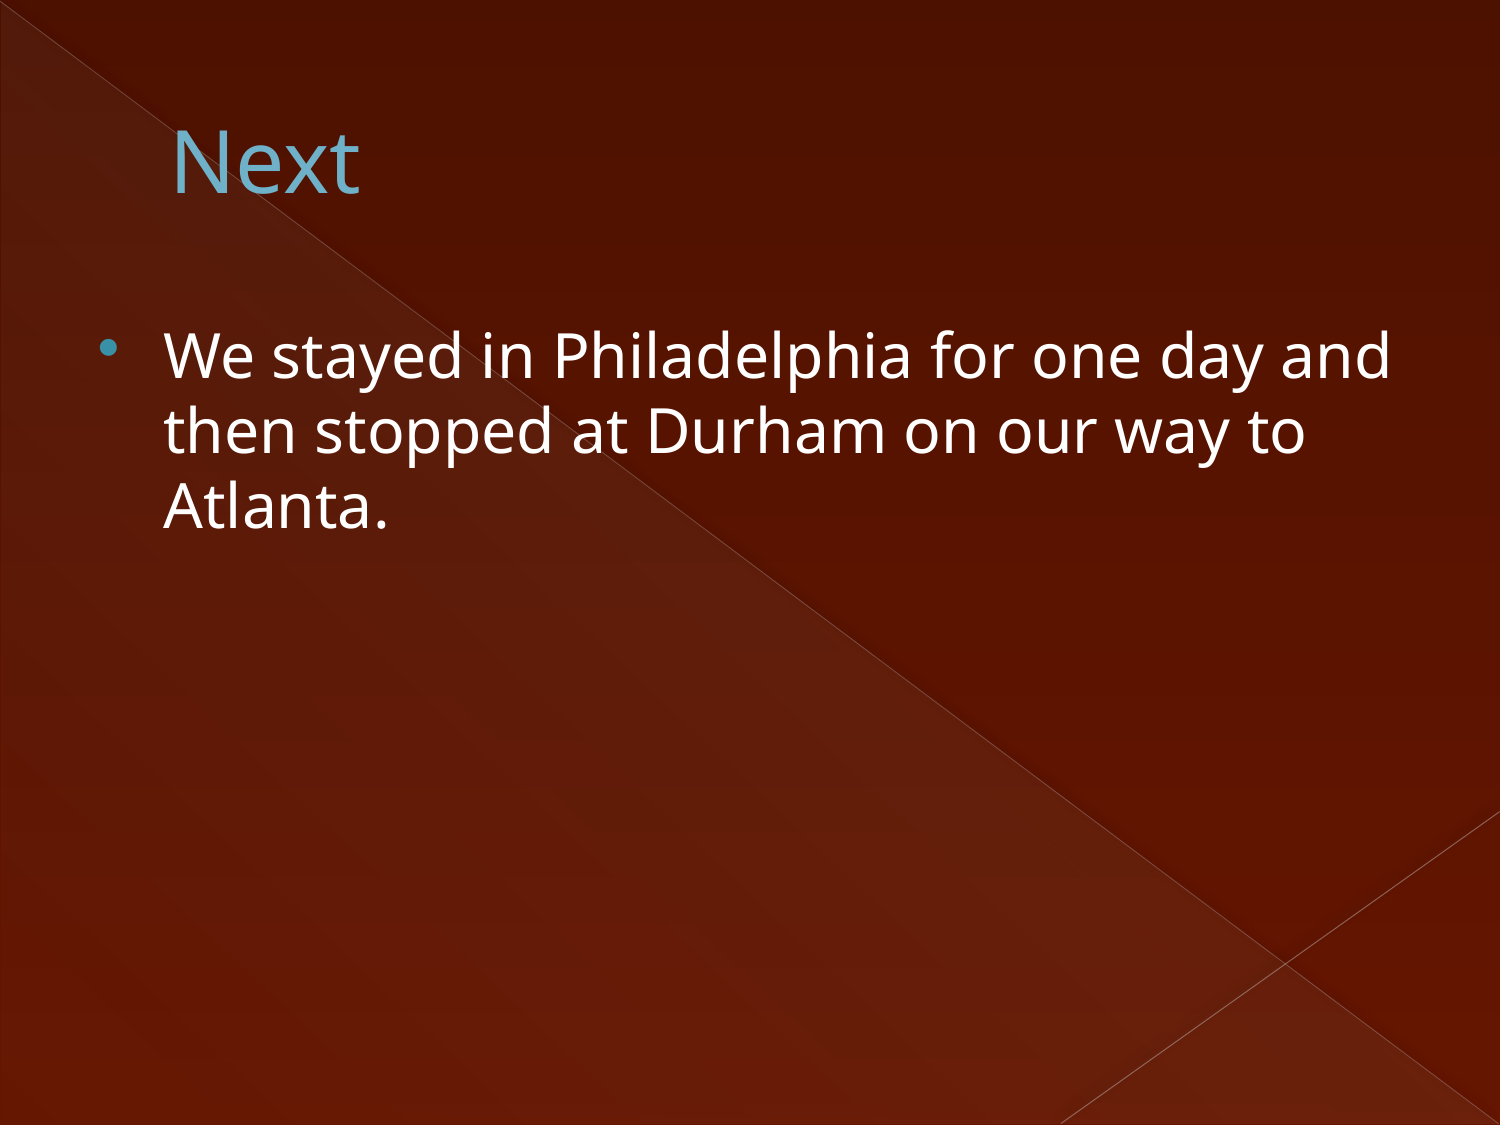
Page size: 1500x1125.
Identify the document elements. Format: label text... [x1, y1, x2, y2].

list We stayed in Philadelphia for one day and then stopped at Durham on our way to Atlanta. [75, 308, 1425, 1059]
title Next [75, 43, 1425, 274]
